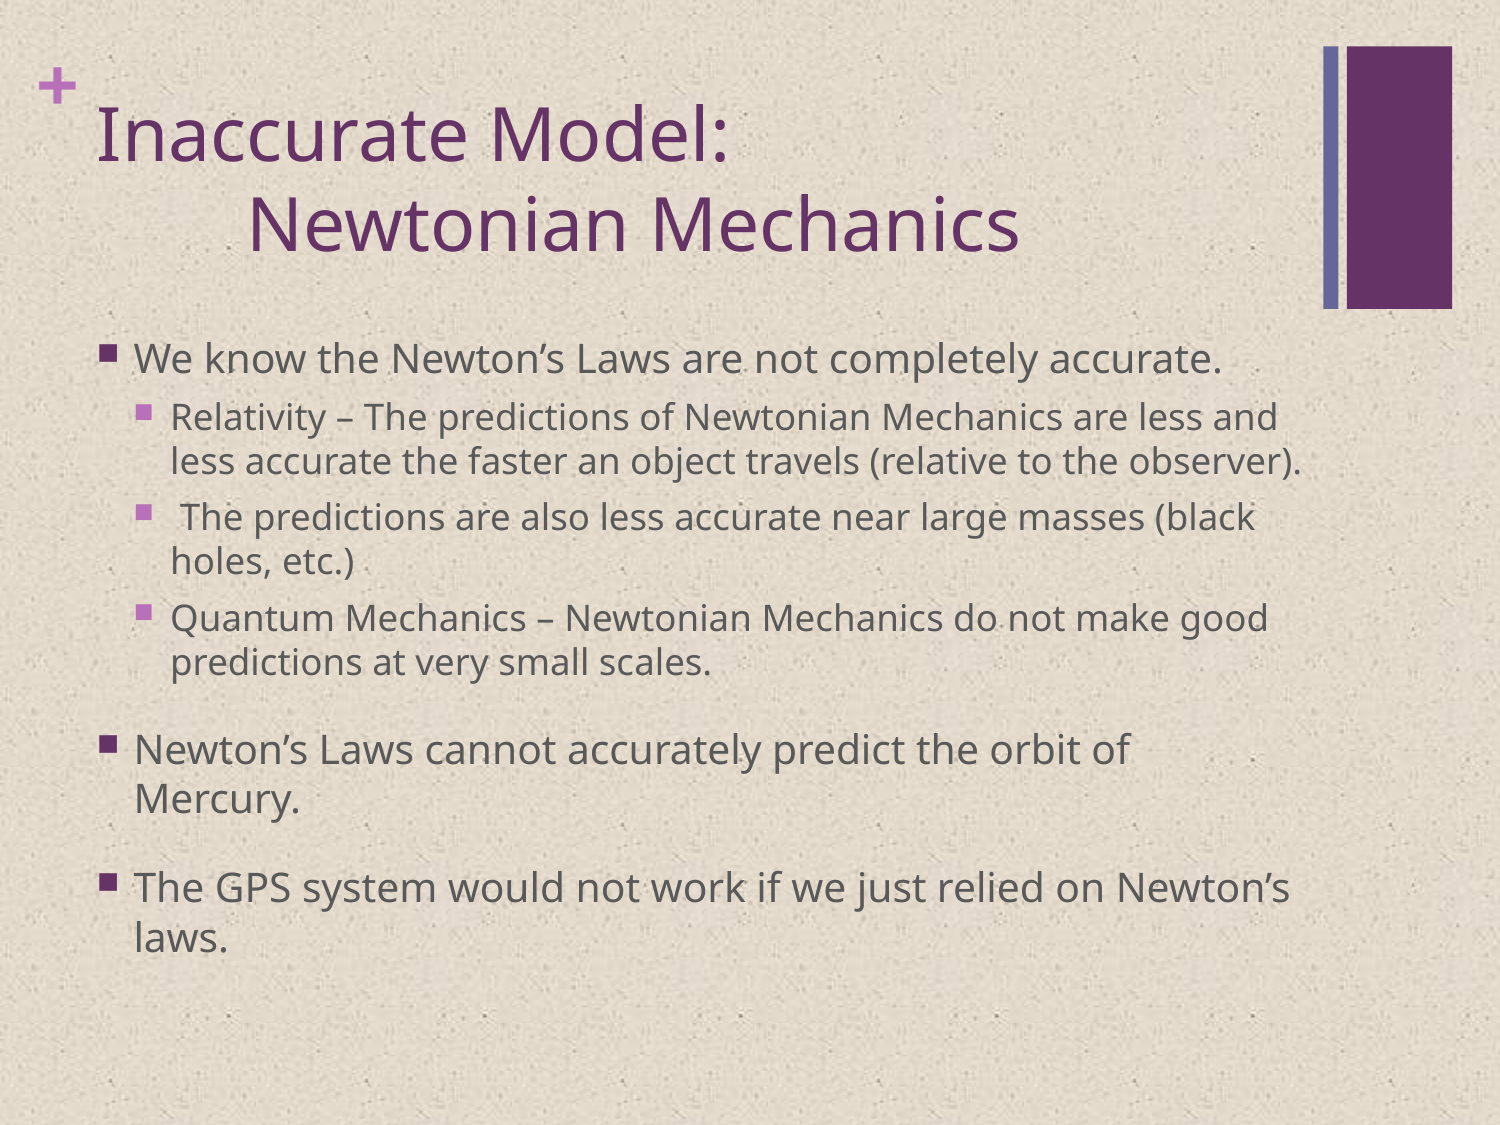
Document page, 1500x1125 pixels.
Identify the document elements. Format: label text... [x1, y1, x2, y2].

list We know the Newton’s Laws are not completely accurate. Relativity – The predictions of Newtonian Mechanics are less and less accurate the faster an object travels (relative to the observer). The predictions are also less accurate near large masses (black holes, etc.) Quantum Mechanics – Newtonian Mechanics do not make good predictions at very small scales. Newton’s Laws cannot accurately predict the orbit of Mercury. The GPS system would not work if we just relied on Newton’s laws. [81, 324, 1322, 1005]
picture [0, 0, 1500, 1125]
title Inaccurate Model: Newtonian Mechanics [81, 79, 1322, 263]
